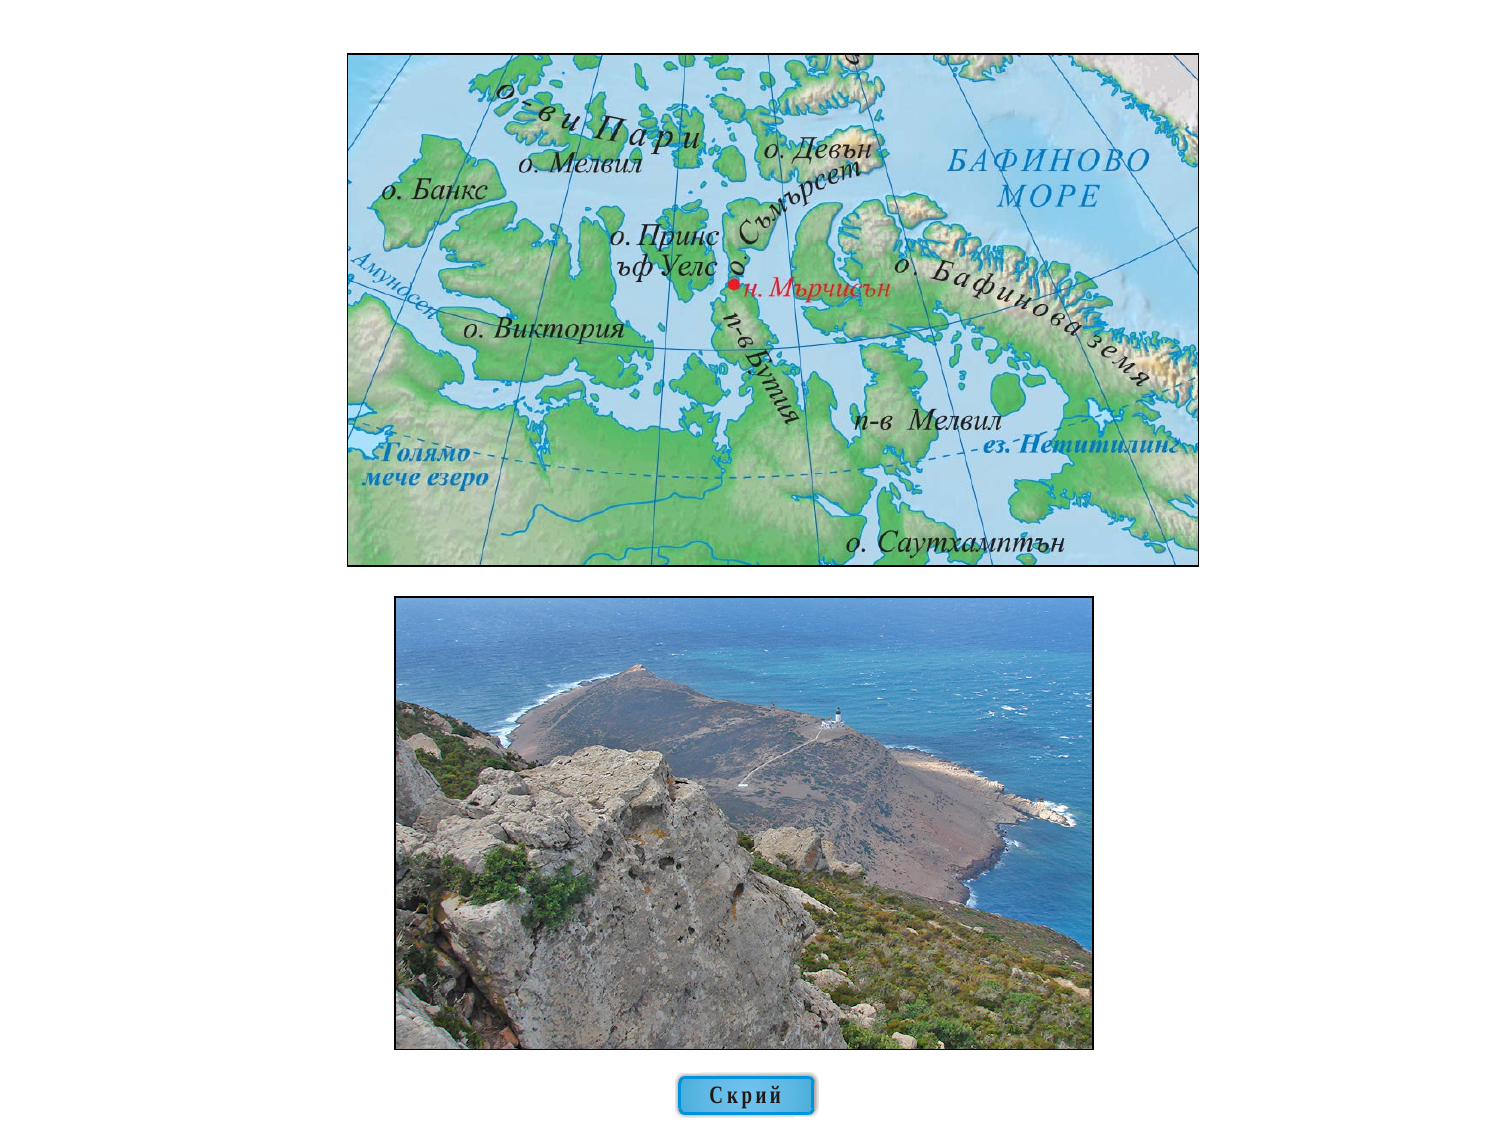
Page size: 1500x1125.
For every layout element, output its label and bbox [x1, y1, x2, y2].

picture [673, 1069, 822, 1120]
picture [348, 54, 1199, 566]
picture [395, 597, 1093, 1050]
